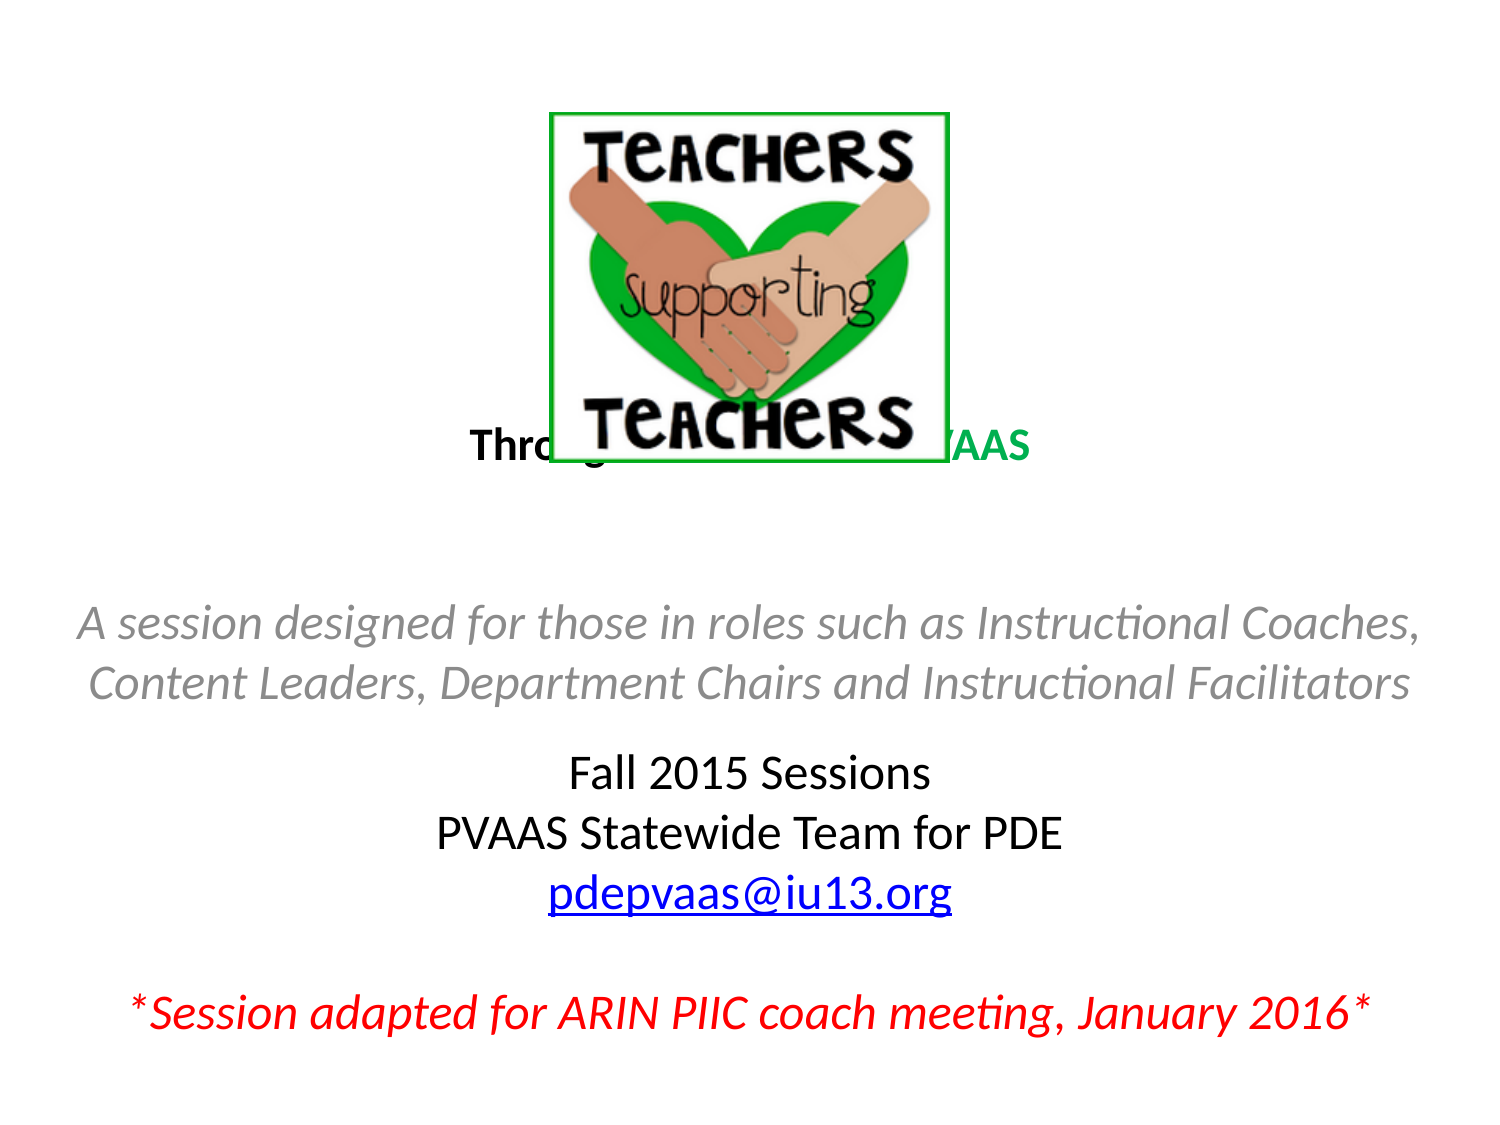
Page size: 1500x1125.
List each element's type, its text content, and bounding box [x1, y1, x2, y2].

picture [549, 112, 951, 463]
text_box Fall 2015 Sessions PVAAS Statewide Team for PDE pdepvaas@iu13.org *Session adapted for ARIN PIIC coach meeting, January 2016* [110, 732, 1390, 1047]
subtitle A session designed for those in roles such as Instructional Coaches, Content Leaders, Department Chairs and Instructional Facilitators [50, 582, 1450, 733]
title Through the Power of PVAAS [112, 237, 1388, 479]
